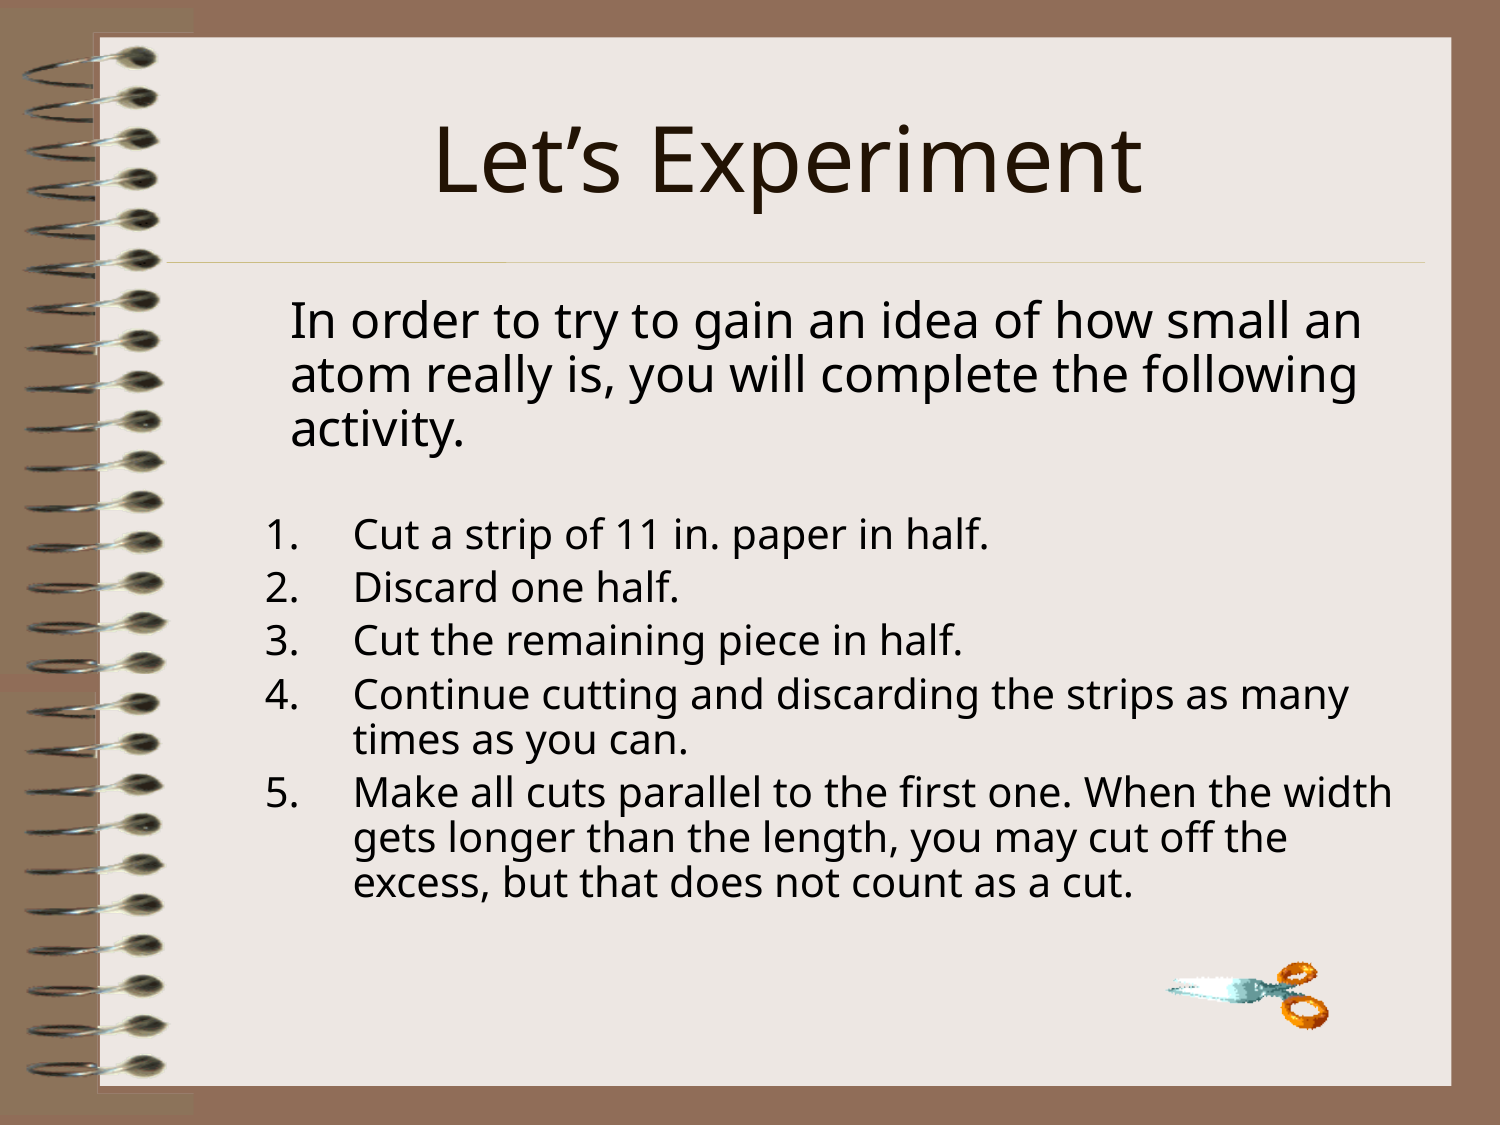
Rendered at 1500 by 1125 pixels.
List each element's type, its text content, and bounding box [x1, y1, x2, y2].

list In order to try to gain an idea of how small an atom really is, you will complete the following activity. Cut a strip of 11 in. paper in half. Discard one half. Cut the remaining piece in half. Continue cutting and discarding the strips as many times as you can. Make all cuts parallel to the first one. When the width gets longer than the length, you may cut off the excess, but that does not count as a cut. [174, 287, 1426, 963]
picture [0, 8, 194, 674]
picture [0, 692, 194, 1115]
title Let’s Experiment [174, 62, 1426, 251]
picture [1138, 893, 1348, 1103]
